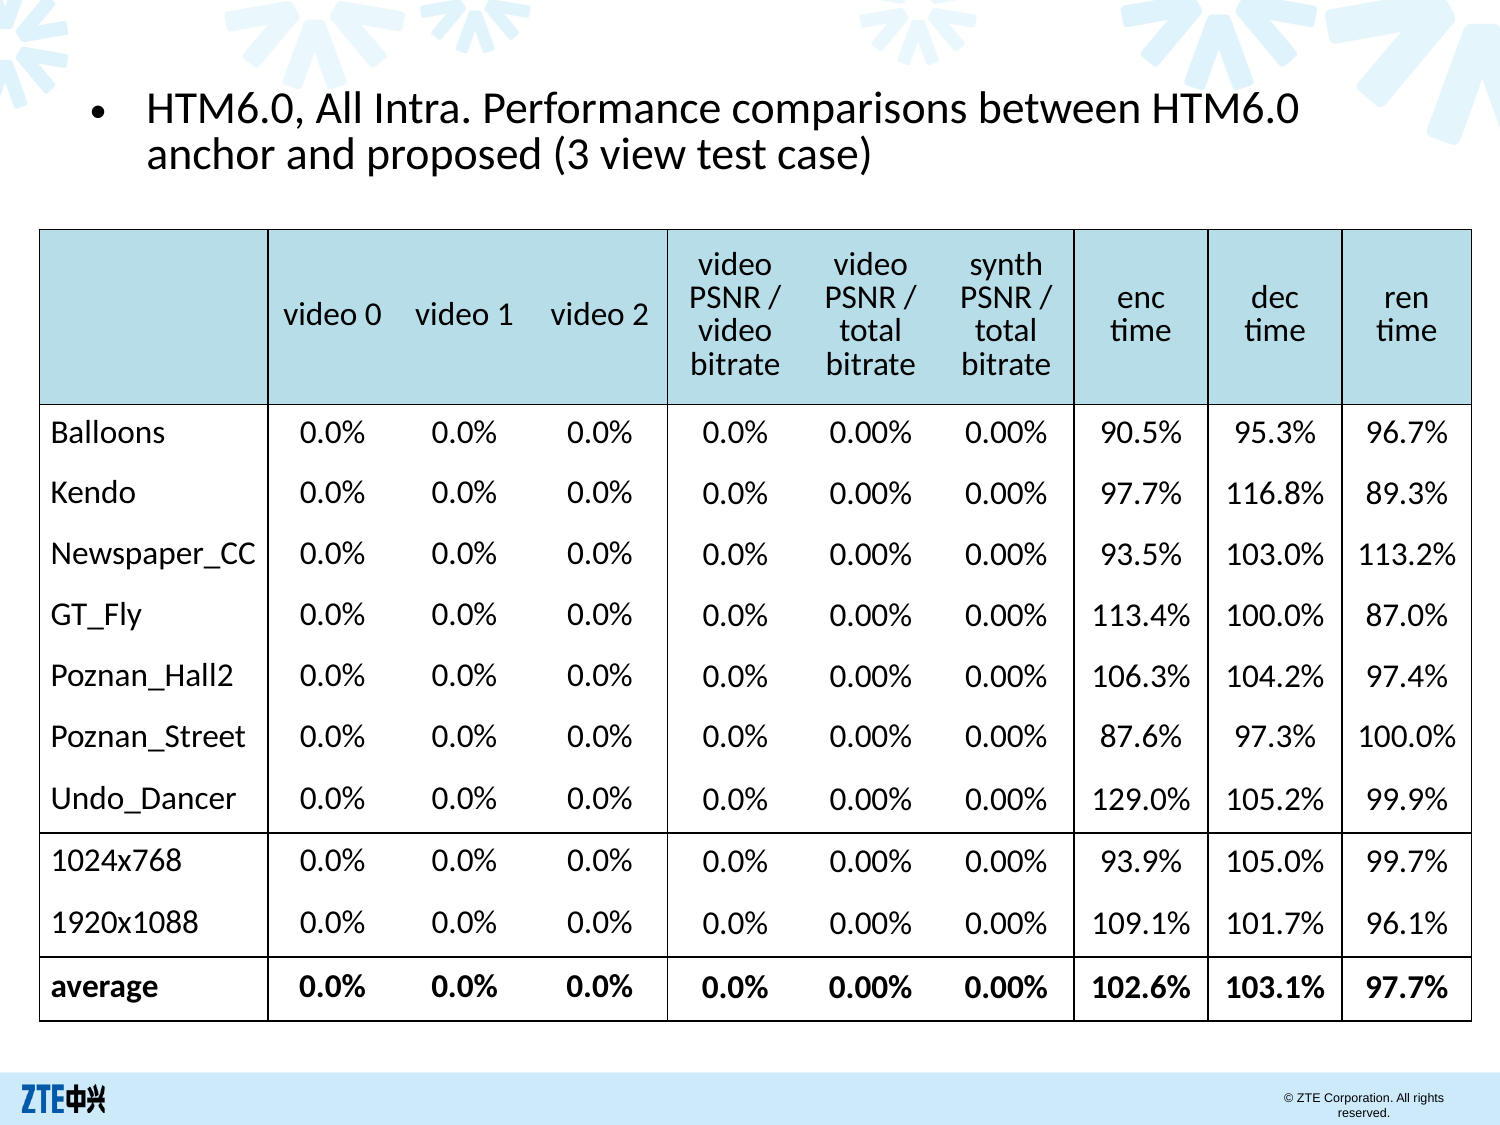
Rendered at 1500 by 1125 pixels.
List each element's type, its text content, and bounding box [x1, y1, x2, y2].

table_cell 0.00% [939, 708, 1073, 769]
table_cell 0.0% [532, 708, 667, 769]
table_cell 97.3% [1209, 708, 1341, 769]
table_cell 0.0% [668, 958, 803, 1020]
table_cell 96.1% [1343, 894, 1471, 956]
table_cell 0.0% [668, 465, 803, 526]
table_cell Kendo [40, 465, 267, 526]
table_cell 0.0% [269, 465, 397, 526]
table_cell 100.0% [1209, 587, 1341, 647]
table_cell Newspaper_CC [40, 526, 267, 587]
table_cell 0.00% [939, 834, 1073, 894]
table_cell 0.00% [939, 894, 1073, 956]
table_cell 0.00% [803, 647, 939, 708]
table_cell 113.2% [1343, 526, 1471, 587]
table_cell 0.0% [269, 587, 397, 647]
table_cell 105.2% [1209, 769, 1341, 832]
table_cell 106.3% [1075, 647, 1207, 708]
table_cell 0.0% [397, 894, 532, 956]
table_cell 0.0% [269, 958, 397, 1020]
table_cell 0.0% [668, 647, 803, 708]
table_cell 0.0% [397, 647, 532, 708]
table_cell average [40, 958, 267, 1020]
table_cell 0.0% [397, 465, 532, 526]
table_cell 87.6% [1075, 708, 1207, 769]
table_cell 0.0% [668, 769, 803, 832]
table_cell 0.0% [397, 958, 532, 1020]
table_header video PSNR / total bitrate [803, 230, 939, 404]
table_cell 0.0% [269, 834, 397, 894]
table_cell 129.0% [1075, 769, 1207, 832]
table_cell 0.0% [269, 894, 397, 956]
table_cell 101.7% [1209, 894, 1341, 956]
table_cell 0.00% [939, 587, 1073, 647]
table_cell 95.3% [1209, 405, 1341, 465]
table_cell 0.0% [269, 405, 397, 465]
table_header synth PSNR / total bitrate [939, 230, 1073, 404]
table_cell 0.0% [532, 405, 667, 465]
table_cell 0.0% [668, 587, 803, 647]
table_cell 0.0% [668, 834, 803, 894]
table_cell 0.00% [803, 405, 939, 465]
table_cell 105.0% [1209, 834, 1341, 894]
table_cell 0.0% [532, 834, 667, 894]
table_cell 113.4% [1075, 587, 1207, 647]
table_cell 0.00% [803, 958, 939, 1020]
table_cell 103.0% [1209, 526, 1341, 587]
table_cell 87.0% [1343, 587, 1471, 647]
table_cell 0.00% [803, 834, 939, 894]
table_header video 2 [532, 230, 667, 404]
table_cell 99.7% [1343, 834, 1471, 894]
table_cell 0.00% [939, 958, 1073, 1020]
table_header dec time [1209, 230, 1341, 404]
table_cell 0.0% [397, 708, 532, 769]
table_cell 102.6% [1075, 958, 1207, 1020]
table_cell 0.0% [269, 647, 397, 708]
table_cell Poznan_Street [40, 708, 267, 769]
table_cell 109.1% [1075, 894, 1207, 956]
table_cell 0.00% [939, 405, 1073, 465]
table_cell 0.00% [803, 894, 939, 956]
table_cell GT_Fly [40, 587, 267, 647]
table_header ren time [1343, 230, 1471, 404]
table_cell 0.0% [532, 958, 667, 1020]
table_header [40, 230, 267, 404]
table_header enc time [1075, 230, 1207, 404]
table_cell 0.00% [939, 465, 1073, 526]
table_cell 99.9% [1343, 769, 1471, 832]
table_cell 1024x768 [40, 834, 267, 894]
table_cell 97.7% [1075, 465, 1207, 526]
table_cell 0.00% [939, 647, 1073, 708]
table_cell Undo_Dancer [40, 769, 267, 832]
table_cell 0.0% [269, 526, 397, 587]
table_cell 0.0% [397, 587, 532, 647]
table_cell 89.3% [1343, 465, 1471, 526]
table_cell 0.0% [269, 708, 397, 769]
table_cell Poznan_Hall2 [40, 647, 267, 708]
table_cell 0.0% [532, 894, 667, 956]
table_cell 93.5% [1075, 526, 1207, 587]
table_cell 97.4% [1343, 647, 1471, 708]
table_header video PSNR / video bitrate [668, 230, 803, 404]
table_cell 0.0% [668, 708, 803, 769]
table_cell 0.0% [532, 465, 667, 526]
table_cell 0.00% [803, 708, 939, 769]
table_cell 0.00% [803, 526, 939, 587]
table_cell 0.00% [803, 587, 939, 647]
table_cell 0.0% [532, 769, 667, 832]
table_cell 93.9% [1075, 834, 1207, 894]
table_cell 0.0% [532, 587, 667, 647]
table_cell 96.7% [1343, 405, 1471, 465]
table_cell 0.0% [397, 405, 532, 465]
table_cell 0.0% [532, 526, 667, 587]
list HTM6.0, All Intra. Performance comparisons between HTM6.0 anchor and proposed (3 view test case) [75, 81, 1425, 229]
table_cell 0.0% [668, 405, 803, 465]
table_cell 0.00% [939, 526, 1073, 587]
table_cell 97.7% [1343, 958, 1471, 1020]
table_cell 0.0% [397, 834, 532, 894]
table_header video 1 [397, 230, 532, 404]
table_cell 100.0% [1343, 708, 1471, 769]
table_cell 0.0% [269, 769, 397, 832]
table_cell 0.0% [397, 526, 532, 587]
table_cell Balloons [40, 405, 267, 465]
table_cell 0.00% [939, 769, 1073, 832]
table_cell 0.0% [532, 647, 667, 708]
table_cell 0.0% [397, 769, 532, 832]
table_cell 90.5% [1075, 405, 1207, 465]
table_cell 1920x1088 [40, 894, 267, 956]
table_cell 0.00% [803, 465, 939, 526]
table_cell 0.0% [668, 526, 803, 587]
table_header video 0 [269, 230, 397, 404]
table_cell 103.1% [1209, 958, 1341, 1020]
table_cell 104.2% [1209, 647, 1341, 708]
table_cell 0.00% [803, 769, 939, 832]
table_cell 116.8% [1209, 465, 1341, 526]
table_cell 0.0% [668, 894, 803, 956]
picture [0, 0, 1500, 1125]
